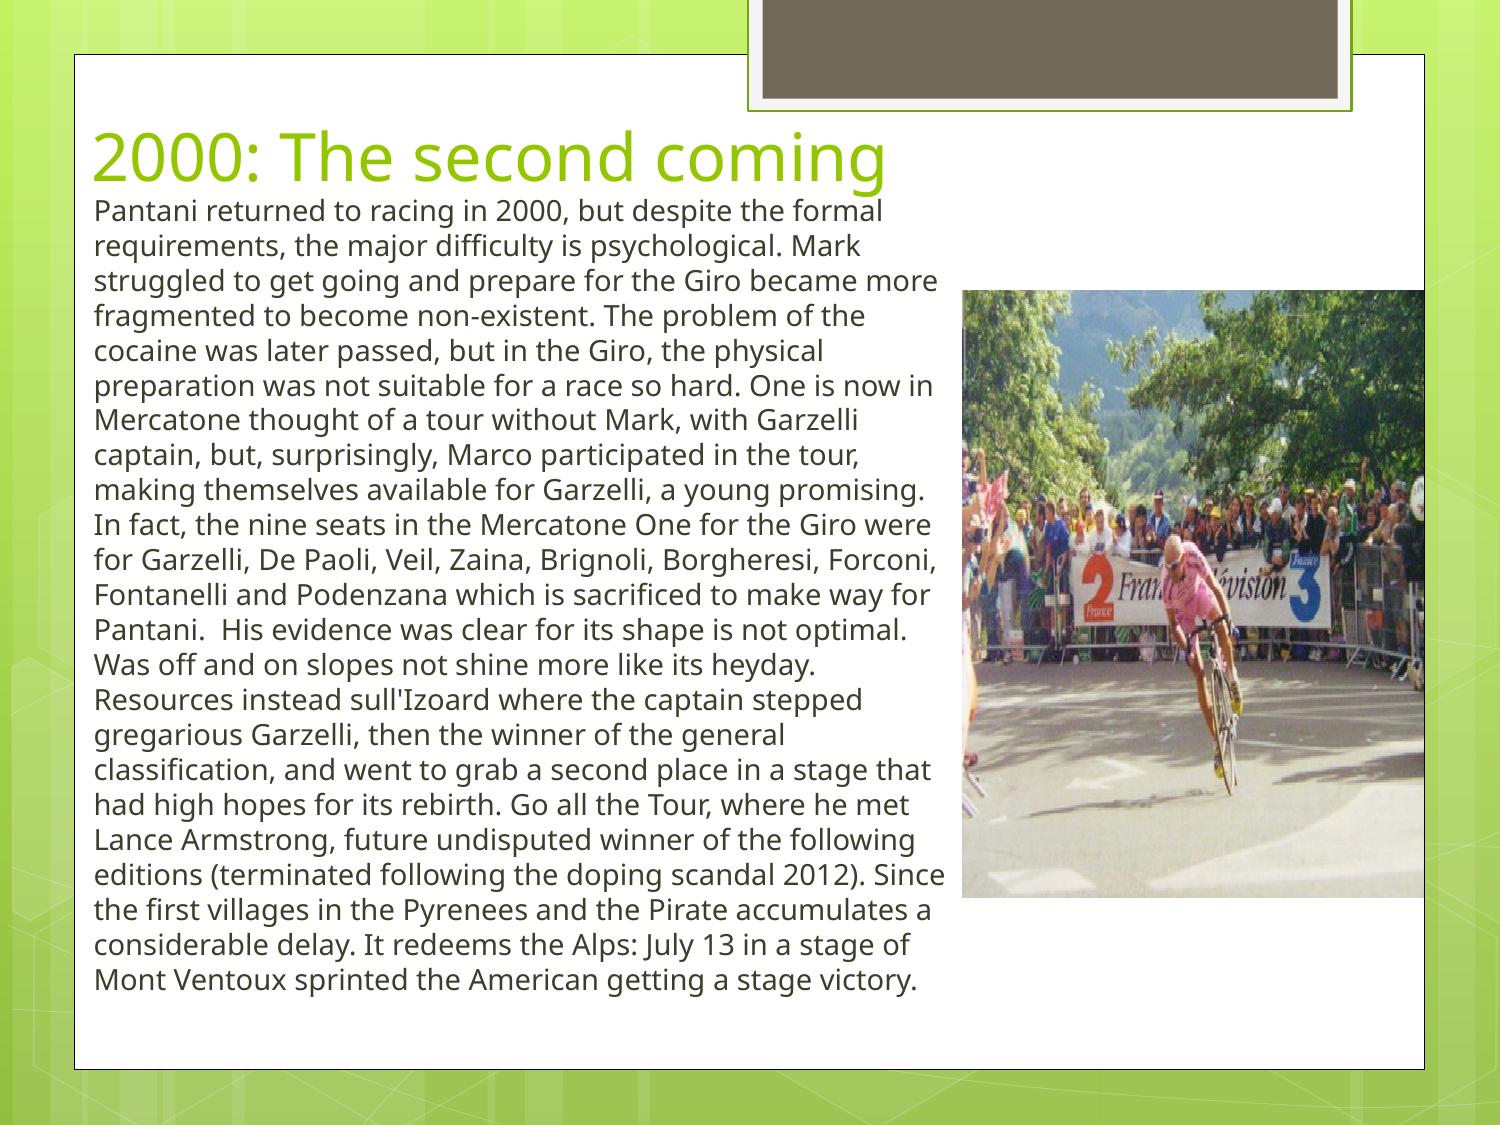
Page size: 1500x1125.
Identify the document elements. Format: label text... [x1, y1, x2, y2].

picture [962, 290, 1424, 898]
list Pantani returned to racing in 2000, but despite the formal requirements, the major difficulty is psychological. Mark struggled to get going and prepare for the Giro became more fragmented to become non-existent. The problem of the cocaine was later passed, but in the Giro, the physical preparation was not suitable for a race so hard. One is now in Mercatone thought of a tour without Mark, with Garzelli captain, but, surprisingly, Marco participated in the tour, making themselves available for Garzelli, a young promising. In fact, the nine seats in the Mercatone One for the Giro were for Garzelli, De Paoli, Veil, Zaina, Brignoli, Borgheresi, Forconi, Fontanelli and Podenzana which is sacrificed to make way for Pantani. His evidence was clear for its shape is not optimal. Was off and on slopes not shine more like its heyday. Resources instead sull'Izoard where the captain stepped gregarious Garzelli, then the winner of the general classification, and went to grab a second place in a stage that had high hopes for its rebirth. Go all the Tour, where he met Lance Armstrong, future undisputed winner of the following editions (terminated following the doping scandal 2012). Since the first villages in the Pyrenees and the Pirate accumulates a considerable delay. It redeems the Alps: July 13 in a stage of Mont Ventoux sprinted the American getting a stage victory. [67, 184, 963, 965]
title 2000: The second coming [76, 90, 1229, 203]
